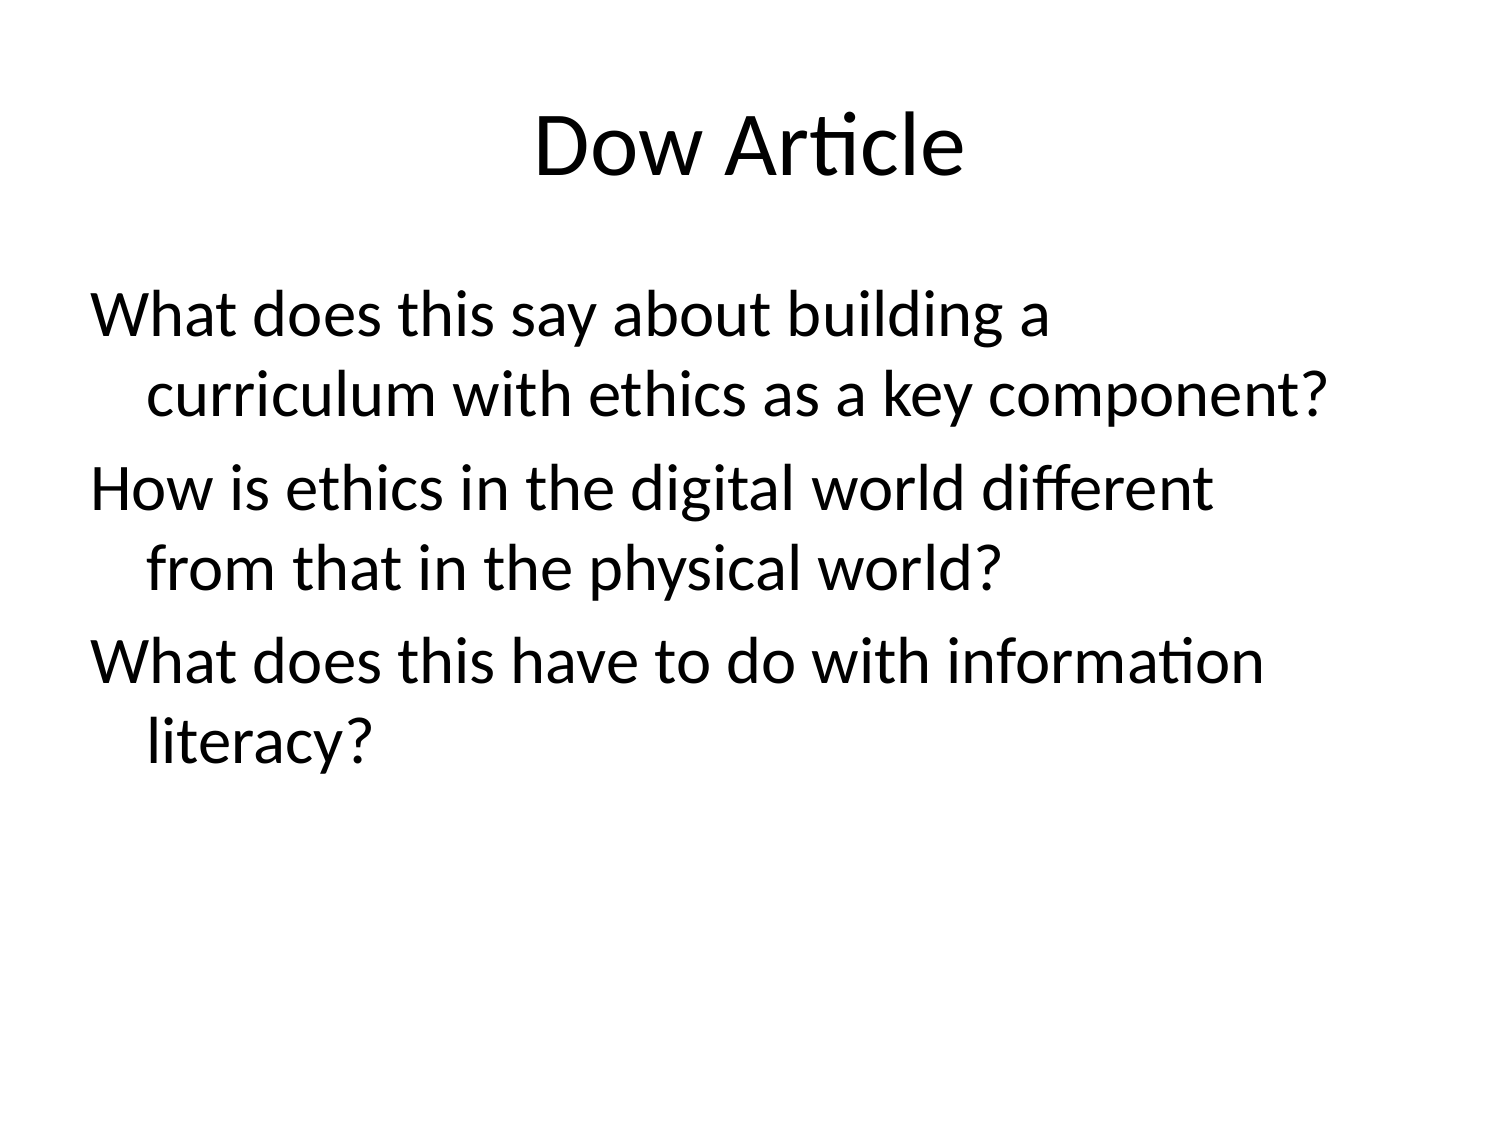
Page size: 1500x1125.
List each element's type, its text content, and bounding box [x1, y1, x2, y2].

title Dow Article [75, 45, 1425, 233]
list What does this say about building a curriculum with ethics as a key component? How is ethics in the digital world different from that in the physical world? What does this have to do with information literacy? [75, 262, 1365, 984]
